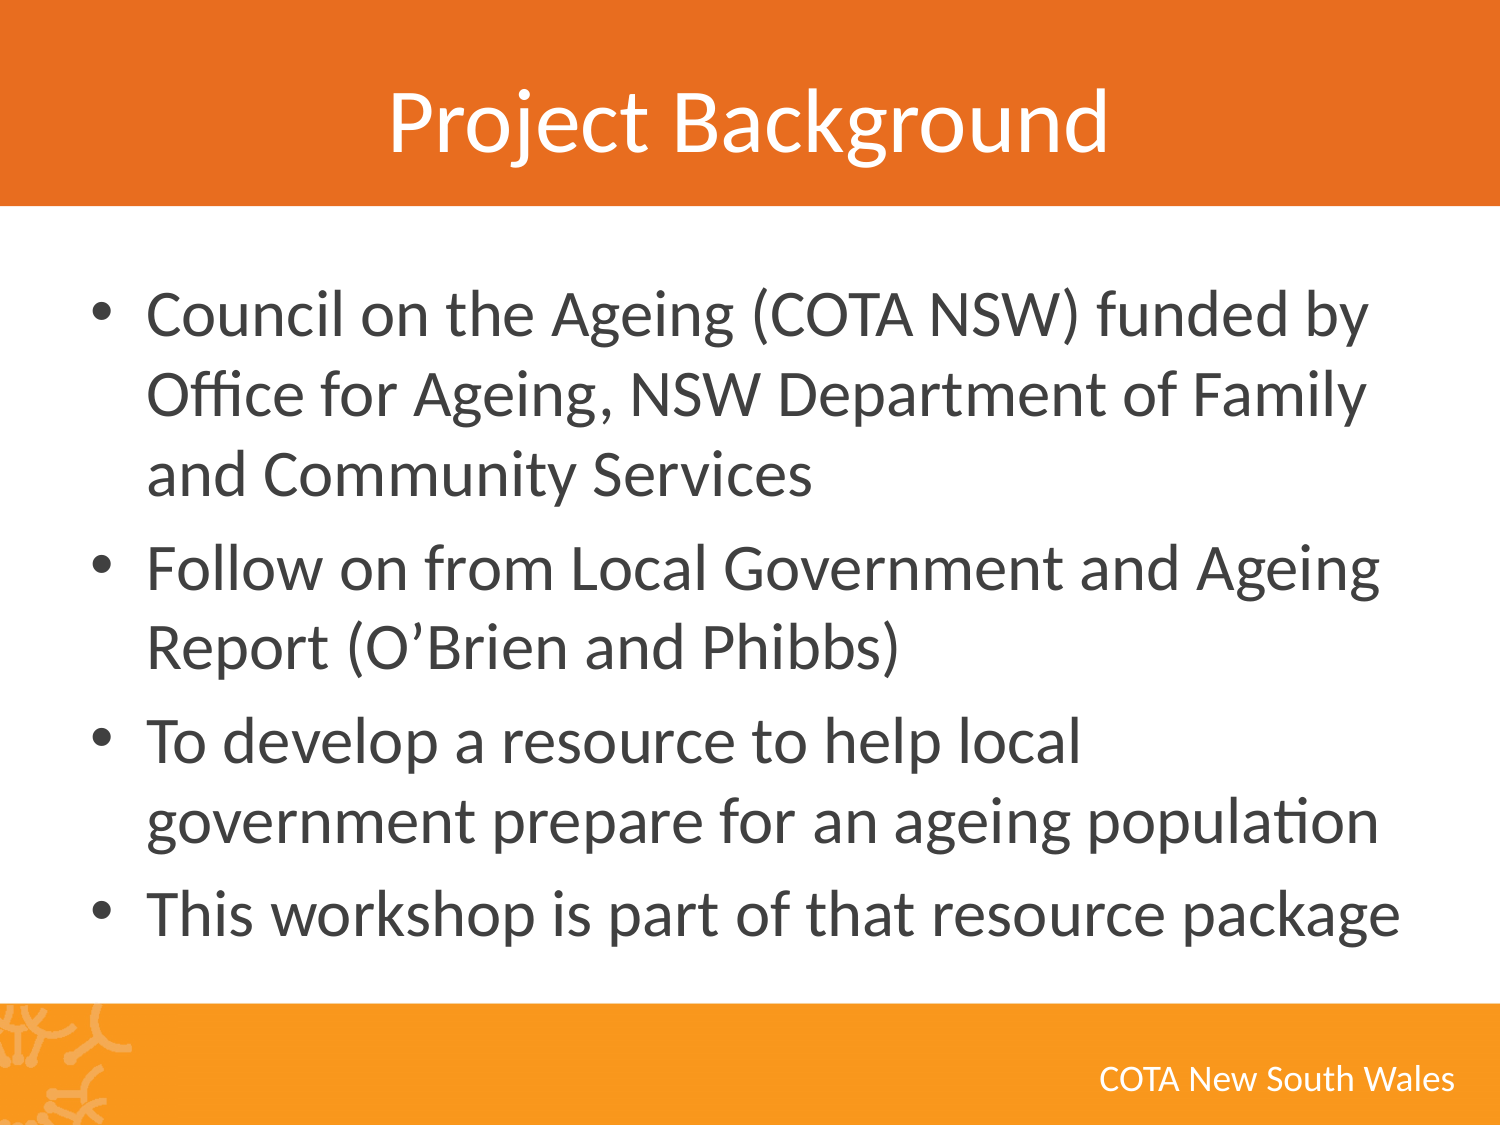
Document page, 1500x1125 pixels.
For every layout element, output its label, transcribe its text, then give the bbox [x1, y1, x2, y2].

picture [0, 1002, 1500, 1125]
title Project Background [0, 0, 1500, 233]
list Council on the Ageing (COTA NSW) funded by Office for Ageing, NSW Department of Family and Community Services Follow on from Local Government and Ageing Report (O’Brien and Phibbs) To develop a resource to help local government prepare for an ageing population This workshop is part of that resource package [75, 262, 1425, 997]
